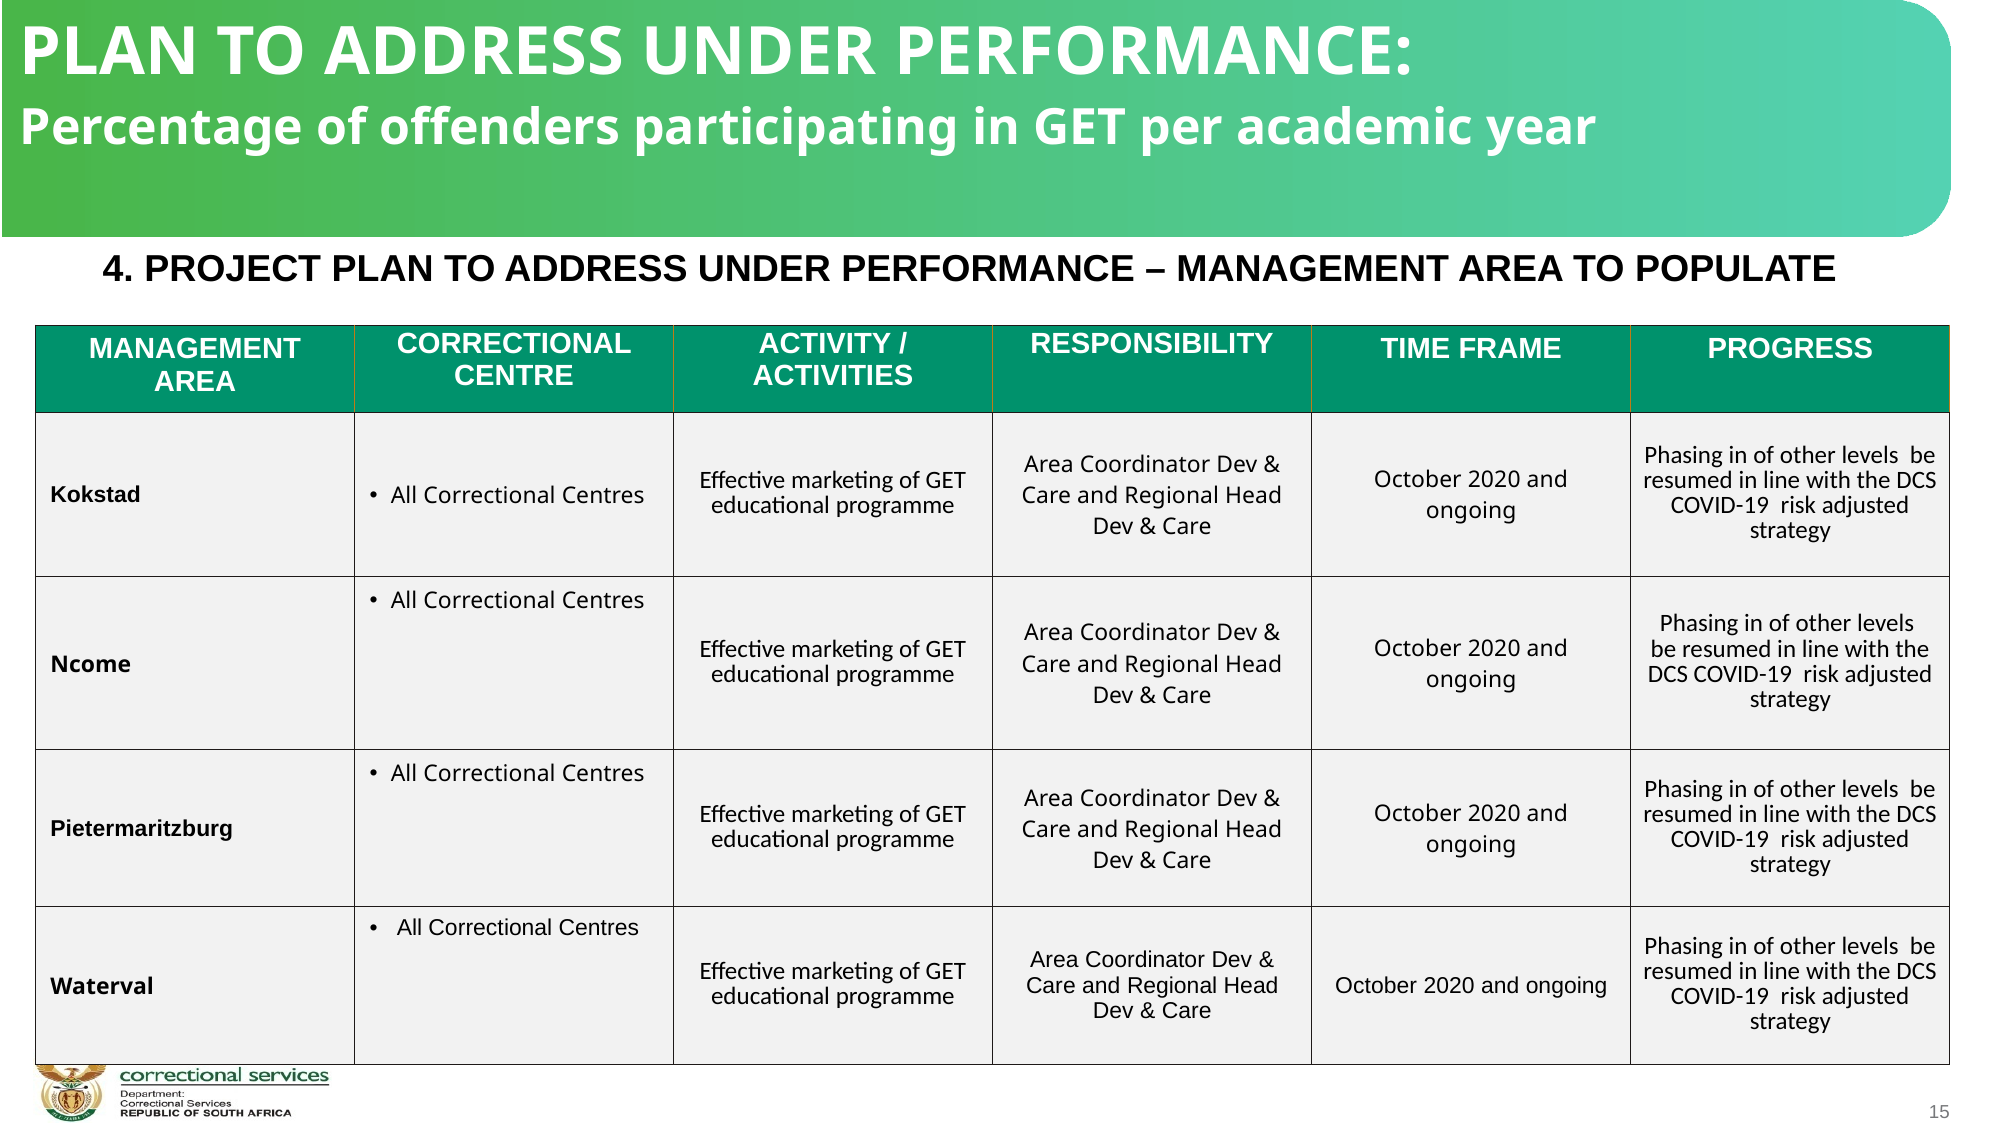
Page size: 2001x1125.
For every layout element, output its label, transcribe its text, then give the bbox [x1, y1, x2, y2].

table_cell Waterval [36, 907, 354, 1064]
table_cell October 2020 and ongoing [1312, 750, 1630, 906]
table_cell Phasing in of other levels be resumed in line with the DCS COVID-19 risk adjusted strategy [1631, 750, 1949, 906]
table_cell Effective marketing of GET educational programme [674, 750, 992, 906]
table_cell October 2020 and ongoing [1312, 577, 1630, 749]
table_cell Ncome [36, 577, 354, 749]
table_cell Area Coordinator Dev & Care and Regional Head Dev & Care [993, 907, 1311, 1064]
table_header RESPONSIBILITY [993, 326, 1311, 412]
table_cell Effective marketing of GET educational programme [674, 413, 992, 576]
table_cell Phasing in of other levels be resumed in line with the DCS COVID-19 risk adjusted strategy [1631, 413, 1949, 576]
table_cell Area Coordinator Dev & Care and Regional Head Dev & Care [993, 577, 1311, 749]
table_cell All Correctional Centres [355, 577, 673, 749]
text_box [2, 0, 1951, 237]
text_box 4. PROJECT PLAN TO ADDRESS UNDER PERFORMANCE – MANAGEMENT AREA TO POPULATE [35, 236, 1913, 296]
table_cell All Correctional Centres [355, 907, 673, 1064]
table_cell Area Coordinator Dev & Care and Regional Head Dev & Care [993, 750, 1311, 906]
table_cell Area Coordinator Dev & Care and Regional Head Dev & Care [993, 413, 1311, 576]
table_header TIME FRAME [1312, 326, 1630, 412]
table_header PROGRESS [1631, 326, 1949, 412]
text_box PLAN TO ADDRESS UNDER PERFORMANCE: Percentage of offenders participating in GET per academic year [4, 9, 1803, 96]
table_header CORRECTIONAL CENTRE [355, 326, 673, 412]
picture [33, 1049, 332, 1123]
table_cell Phasing in of other levels be resumed in line with the DCS COVID-19 risk adjusted strategy [1631, 907, 1949, 1064]
table_cell Effective marketing of GET educational programme [674, 577, 992, 749]
table_cell Pietermaritzburg [36, 750, 354, 906]
table_cell Effective marketing of GET educational programme [674, 907, 992, 1064]
table_header MANAGEMENT AREA [36, 326, 354, 412]
table_cell All Correctional Centres [355, 750, 673, 906]
table_cell All Correctional Centres [355, 413, 673, 576]
table_header ACTIVITY / ACTIVITIES [674, 326, 992, 412]
table_cell October 2020 and ongoing [1312, 907, 1630, 1064]
table_cell October 2020 and ongoing [1312, 413, 1630, 576]
table_cell Phasing in of other levels be resumed in line with the DCS COVID-19 risk adjusted strategy [1631, 577, 1949, 749]
table_cell Kokstad [36, 413, 354, 576]
